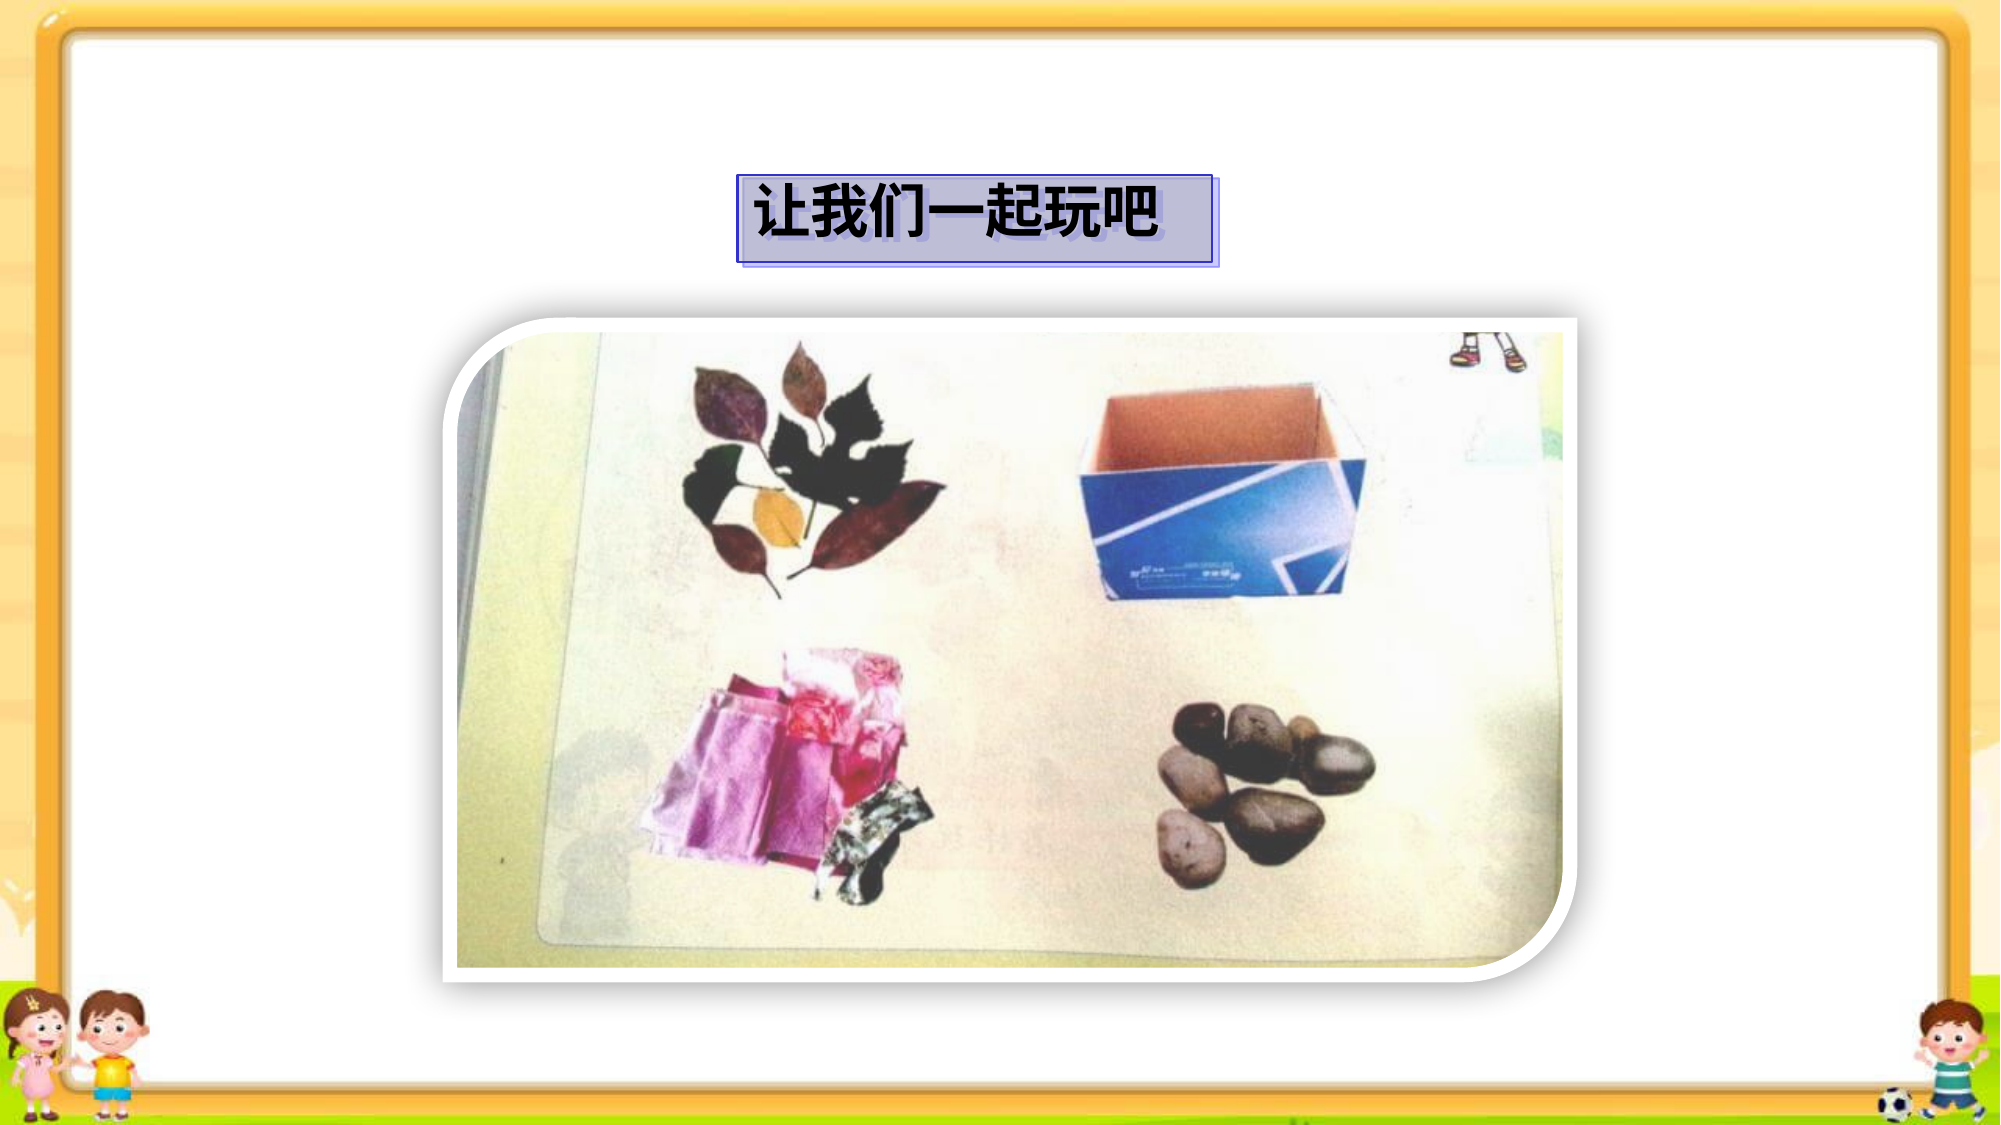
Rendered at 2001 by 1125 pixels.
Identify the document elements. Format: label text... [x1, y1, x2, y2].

title 让我们一起玩吧 [737, 174, 1213, 263]
picture [0, 0, 2000, 1125]
